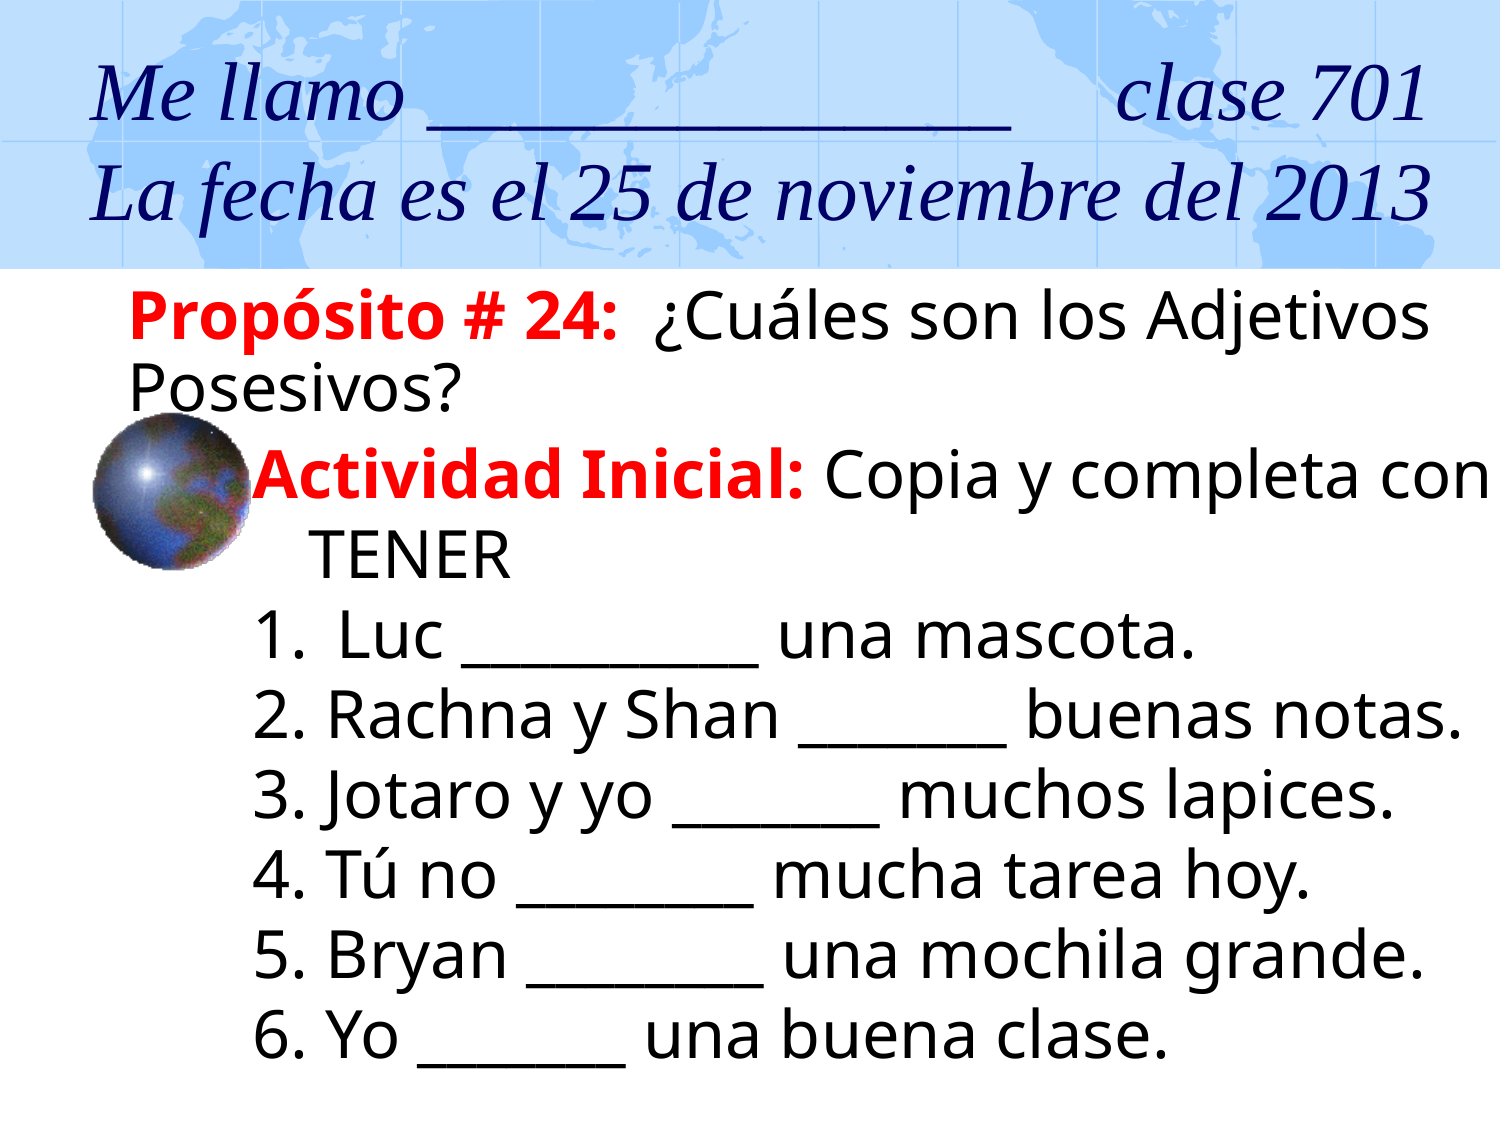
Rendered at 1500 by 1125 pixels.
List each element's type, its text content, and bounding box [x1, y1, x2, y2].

text_box Actividad Inicial: Copia y completa con TENER Luc __________ una mascota. 2. Rachna y Shan _______ buenas notas. 3. Jotaro y yo _______ muchos lapices. 4. Tú no ________ mucha tarea hoy. 5. Bryan ________ una mochila grande. 6. Yo _______ una buena clase. [237, 424, 1500, 1080]
subtitle Propósito # 24: ¿Cuáles son los Adjetivos Posesivos? [112, 275, 1488, 438]
picture [87, 407, 237, 575]
title Me llamo ______________ clase 701 La fecha es el 25 de noviembre del 2013 [75, 24, 1475, 250]
